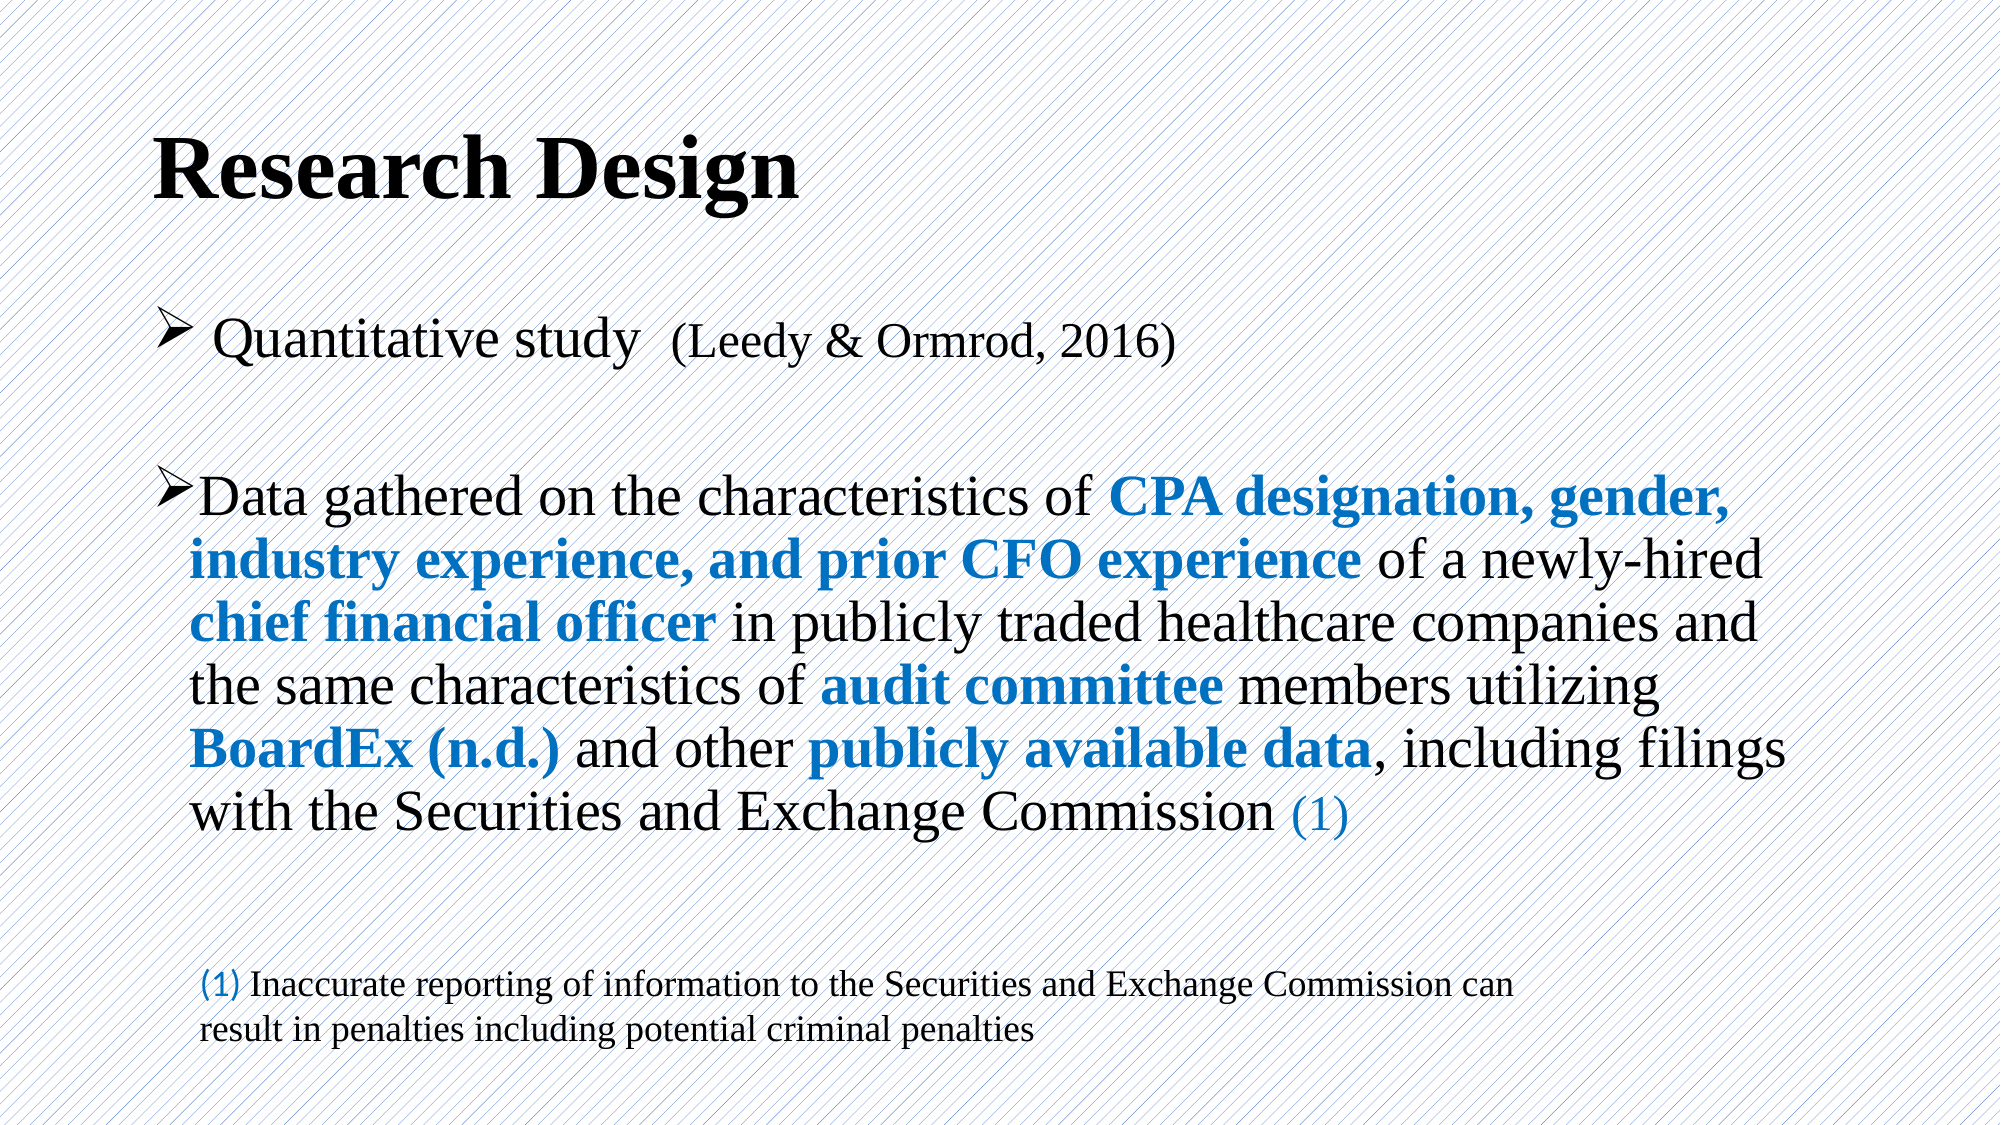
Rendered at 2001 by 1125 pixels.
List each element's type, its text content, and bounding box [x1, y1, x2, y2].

list Quantitative study (Leedy & Ormrod, 2016) Data gathered on the characteristics of CPA designation, gender, industry experience, and prior CFO experience of a newly-hired chief financial officer in publicly traded healthcare companies and the same characteristics of audit committee members utilizing BoardEx (n.d.) and other publicly available data, including filings with the Securities and Exchange Commission (1) [137, 299, 1828, 906]
text_box (1) Inaccurate reporting of information to the Securities and Exchange Commission can result in penalties including potential criminal penalties [184, 951, 1603, 1056]
title Research Design [137, 59, 1863, 278]
